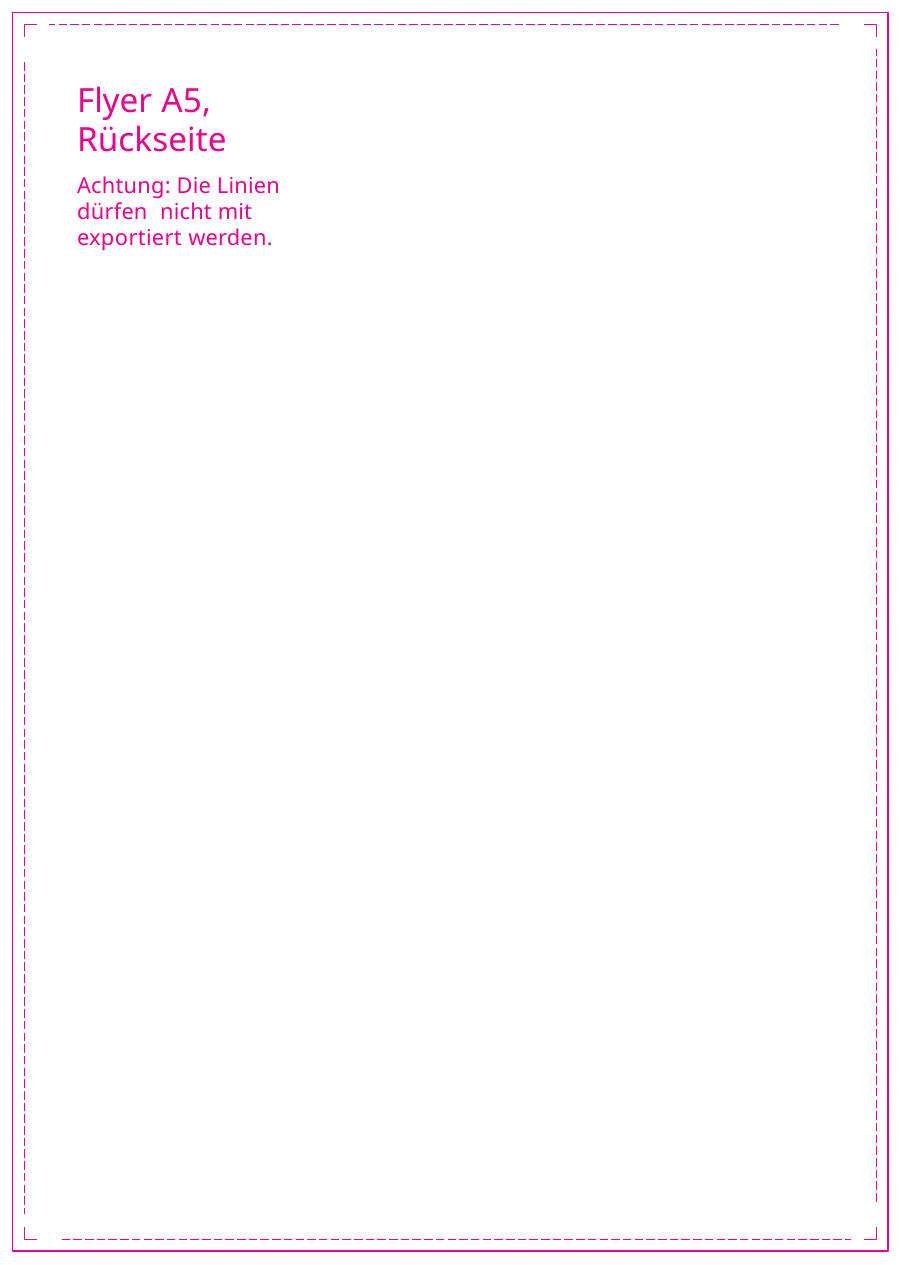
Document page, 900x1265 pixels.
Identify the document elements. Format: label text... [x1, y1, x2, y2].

text_box Flyer A5, Rückseite Achtung: Die Linien dürfen nicht mit exportiert werden. [75, 57, 347, 250]
